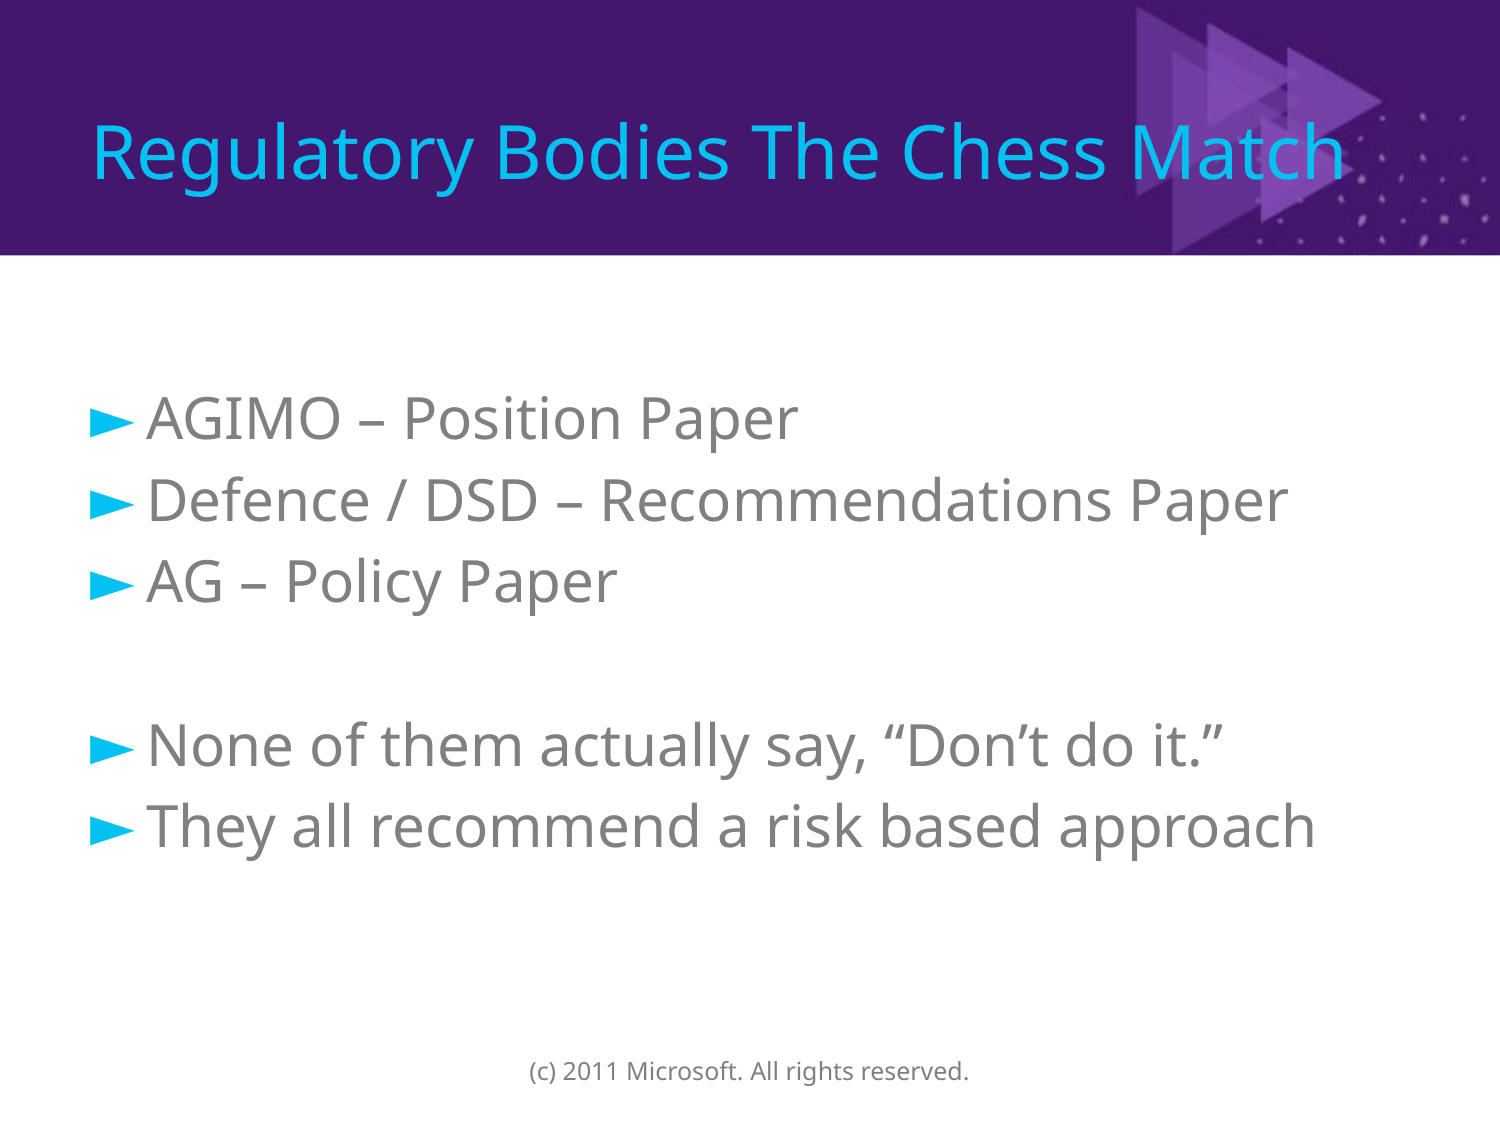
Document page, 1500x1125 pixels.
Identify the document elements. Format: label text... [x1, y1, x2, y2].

picture [0, 0, 1500, 255]
list AGIMO – Position Paper Defence / DSD – Recommendations Paper AG – Policy Paper None of them actually say, “Don’t do it.” They all recommend a risk based approach [75, 373, 1425, 1005]
footer (c) 2011 Microsoft. All rights reserved. [512, 1042, 988, 1103]
title Regulatory Bodies The Chess Match [75, 56, 1425, 244]
